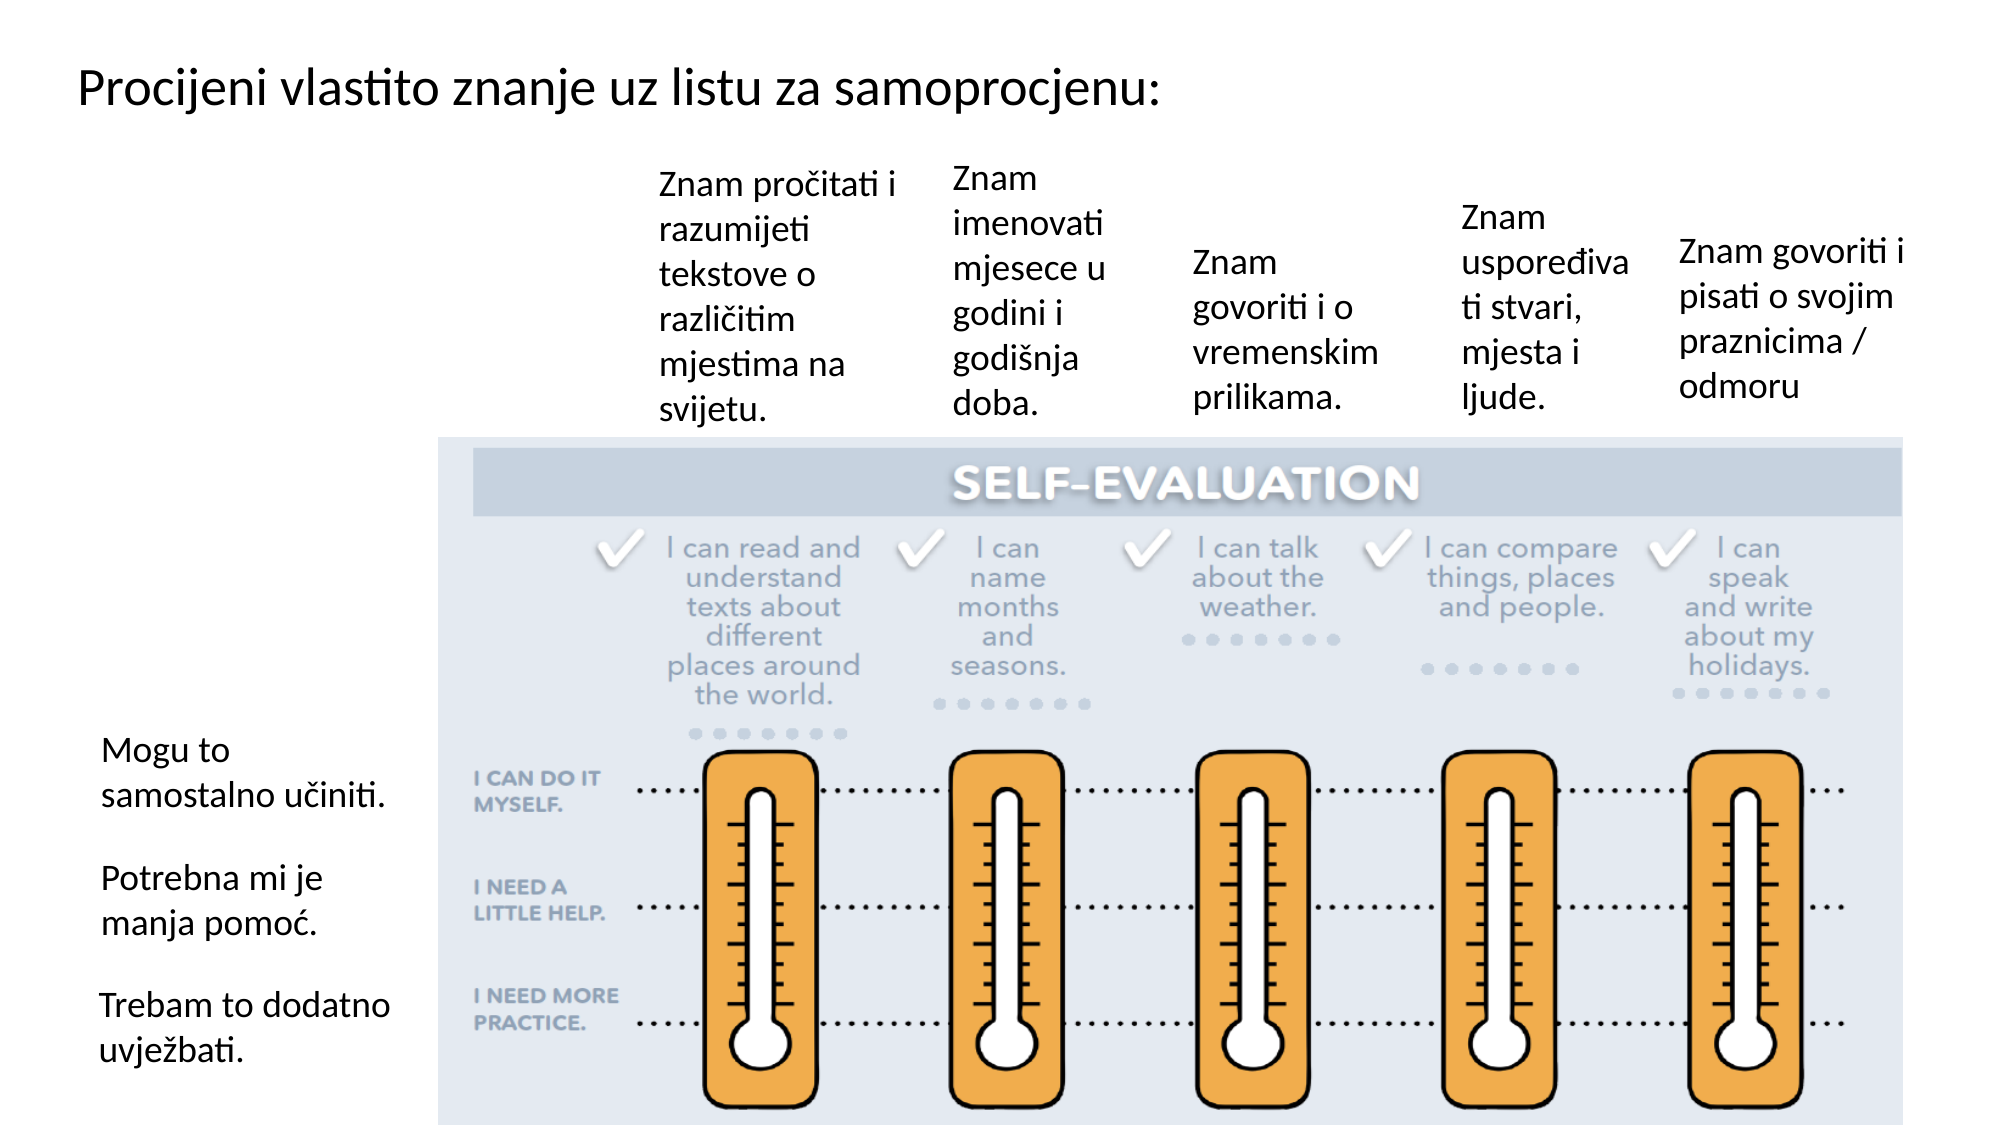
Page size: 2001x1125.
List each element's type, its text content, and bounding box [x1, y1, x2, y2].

text_box Znam govoriti i o vremenskim prilikama. [1178, 229, 1402, 425]
text_box Znam govoriti i pisati o svojim praznicima / odmoru [1664, 219, 1933, 414]
picture [438, 437, 1903, 1125]
text_box Znam uspoređivati stvari, mjesta i ljude. [1446, 184, 1664, 424]
text_box Trebam to dodatno uvježbati. [83, 972, 422, 1077]
text_box Znam pročitati i razumijeti tekstove o različitim mjestima na svijetu. [644, 151, 927, 437]
text_box Potrebna mi je manja pomoć. [86, 845, 377, 950]
text_box Znam imenovati mjesece u godini i godišnja doba. [937, 145, 1156, 431]
text_box Procijeni vlastito znanje uz listu za samoprocjenu: [62, 44, 1191, 124]
text_box Mogu to samostalno učiniti. [86, 718, 427, 823]
